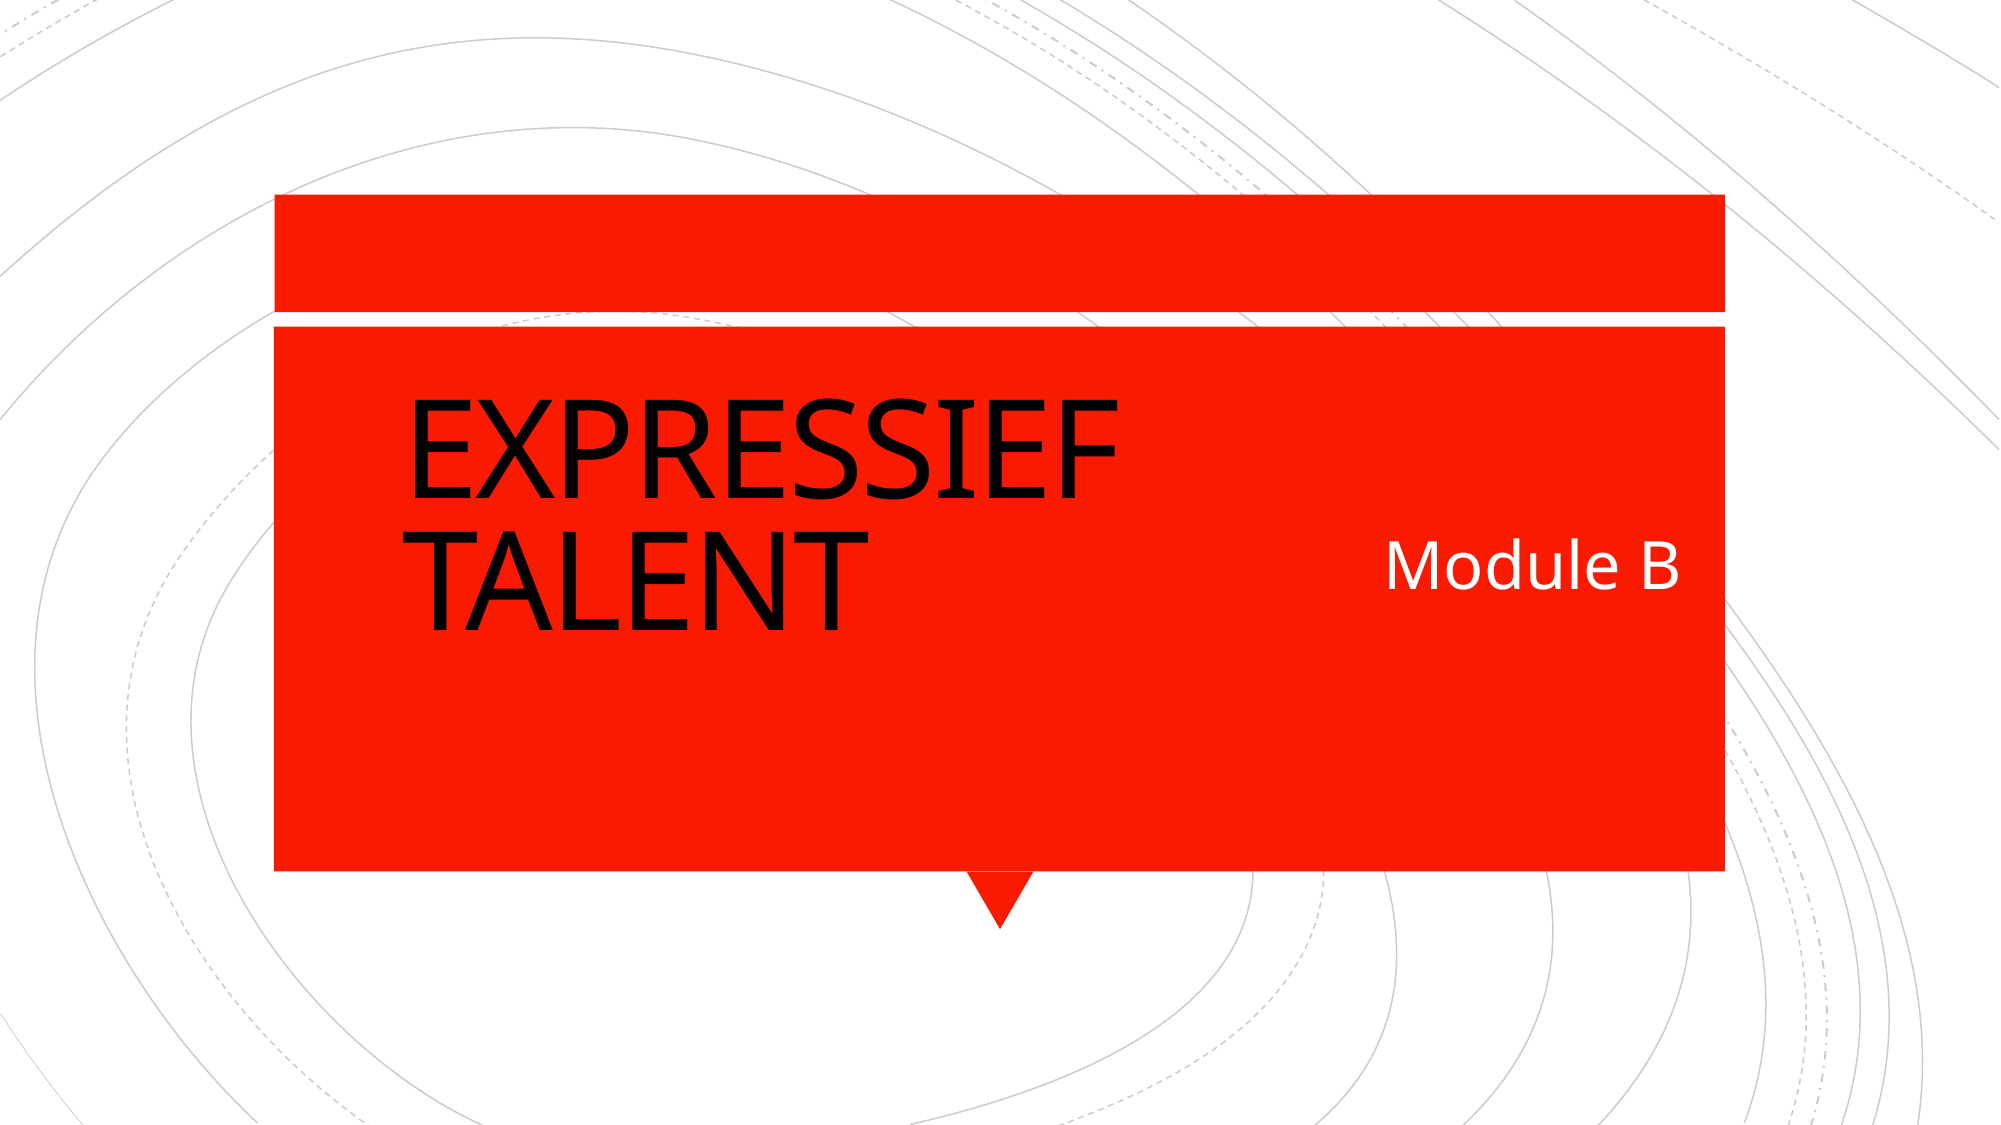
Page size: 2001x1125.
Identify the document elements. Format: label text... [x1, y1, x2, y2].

subtitle Module B [1368, 268, 1915, 857]
title EXPRESSIEF TALENT [364, 199, 1310, 978]
